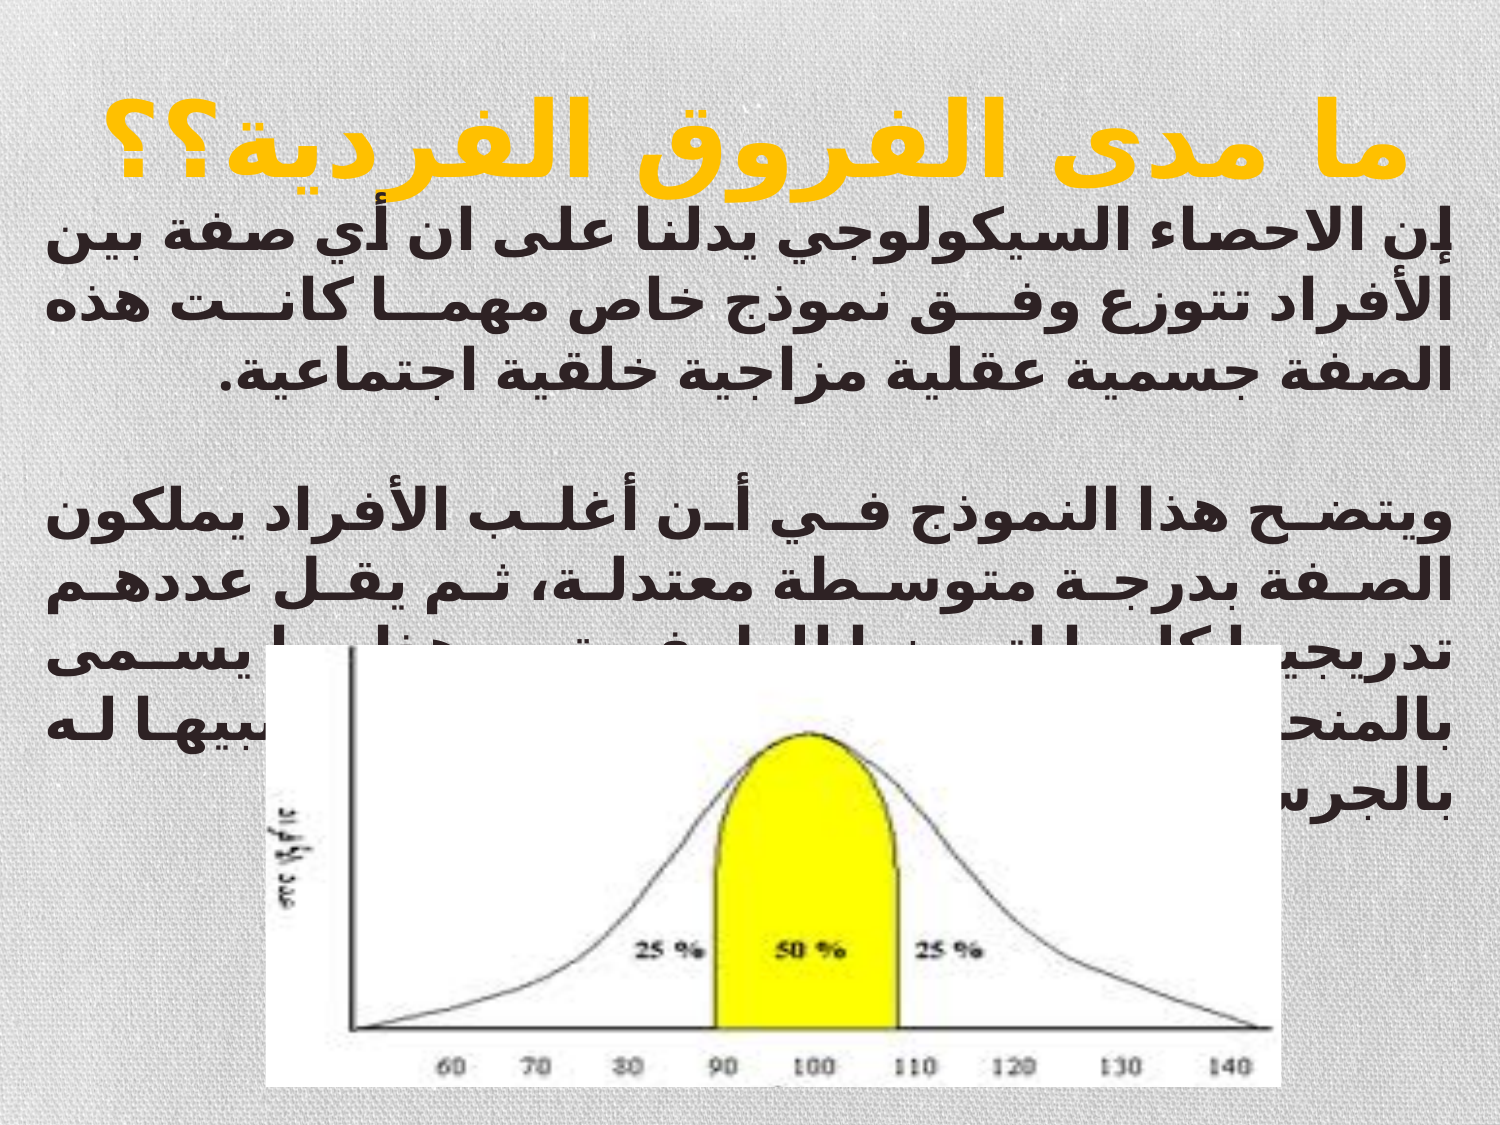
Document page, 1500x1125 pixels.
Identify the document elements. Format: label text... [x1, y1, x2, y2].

picture [265, 644, 1282, 1087]
text_box إن الاحصاء السيكولوجي يدلنا على ان أي صفة بين الأفراد تتوزع وفق نموذج خاص مهما كانت هذه الصفة جسمية عقلية مزاجية خلقية اجتماعية. ويتضح هذا النموذج في أن أغلب الأفراد يملكون الصفة بدرجة متوسطة معتدلة، ثم يقل عددهم تدريجيا كلما اتجهنا للطرفية .. وهذا ما يسمى بالمنحنى الاعتدالي الطبيعي الجرسي تشبيها له بالجرس . [29, 184, 1471, 830]
title ما مدى الفروق الفردية؟؟ [53, 30, 1463, 184]
